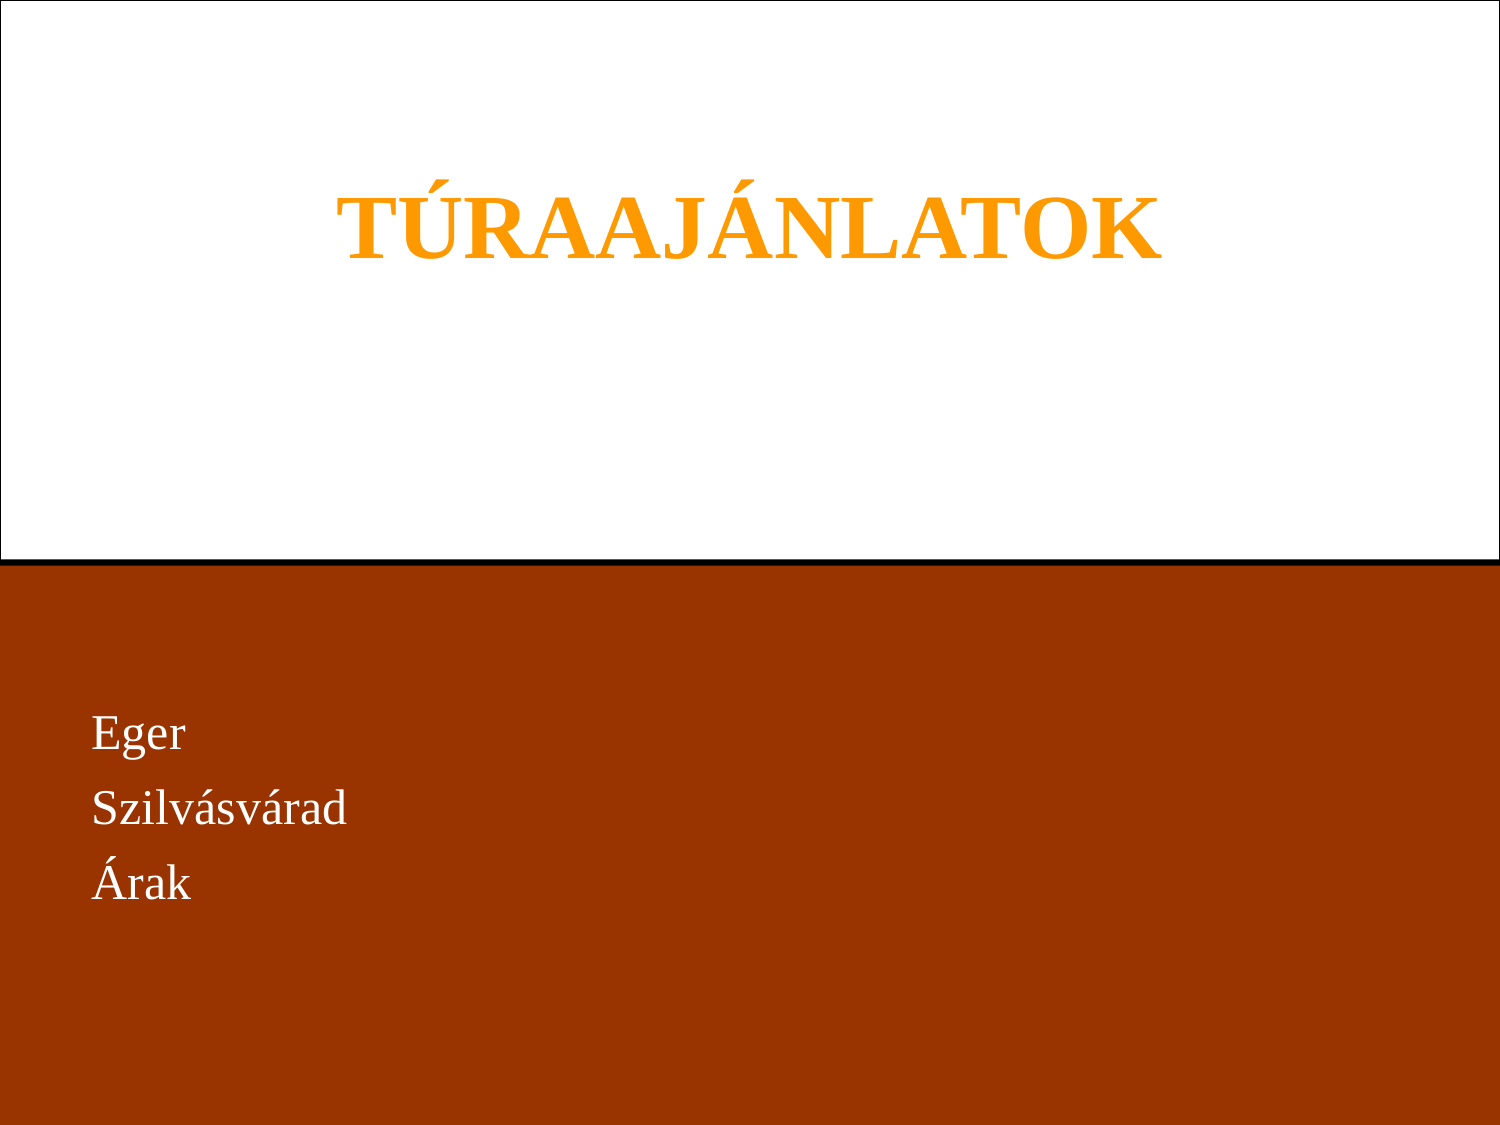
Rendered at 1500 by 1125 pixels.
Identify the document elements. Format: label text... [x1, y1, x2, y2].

text_box TÚRAAJÁNLATOK [321, 159, 1179, 284]
text_box Eger Szilvásvárad Árak [76, 692, 1447, 918]
